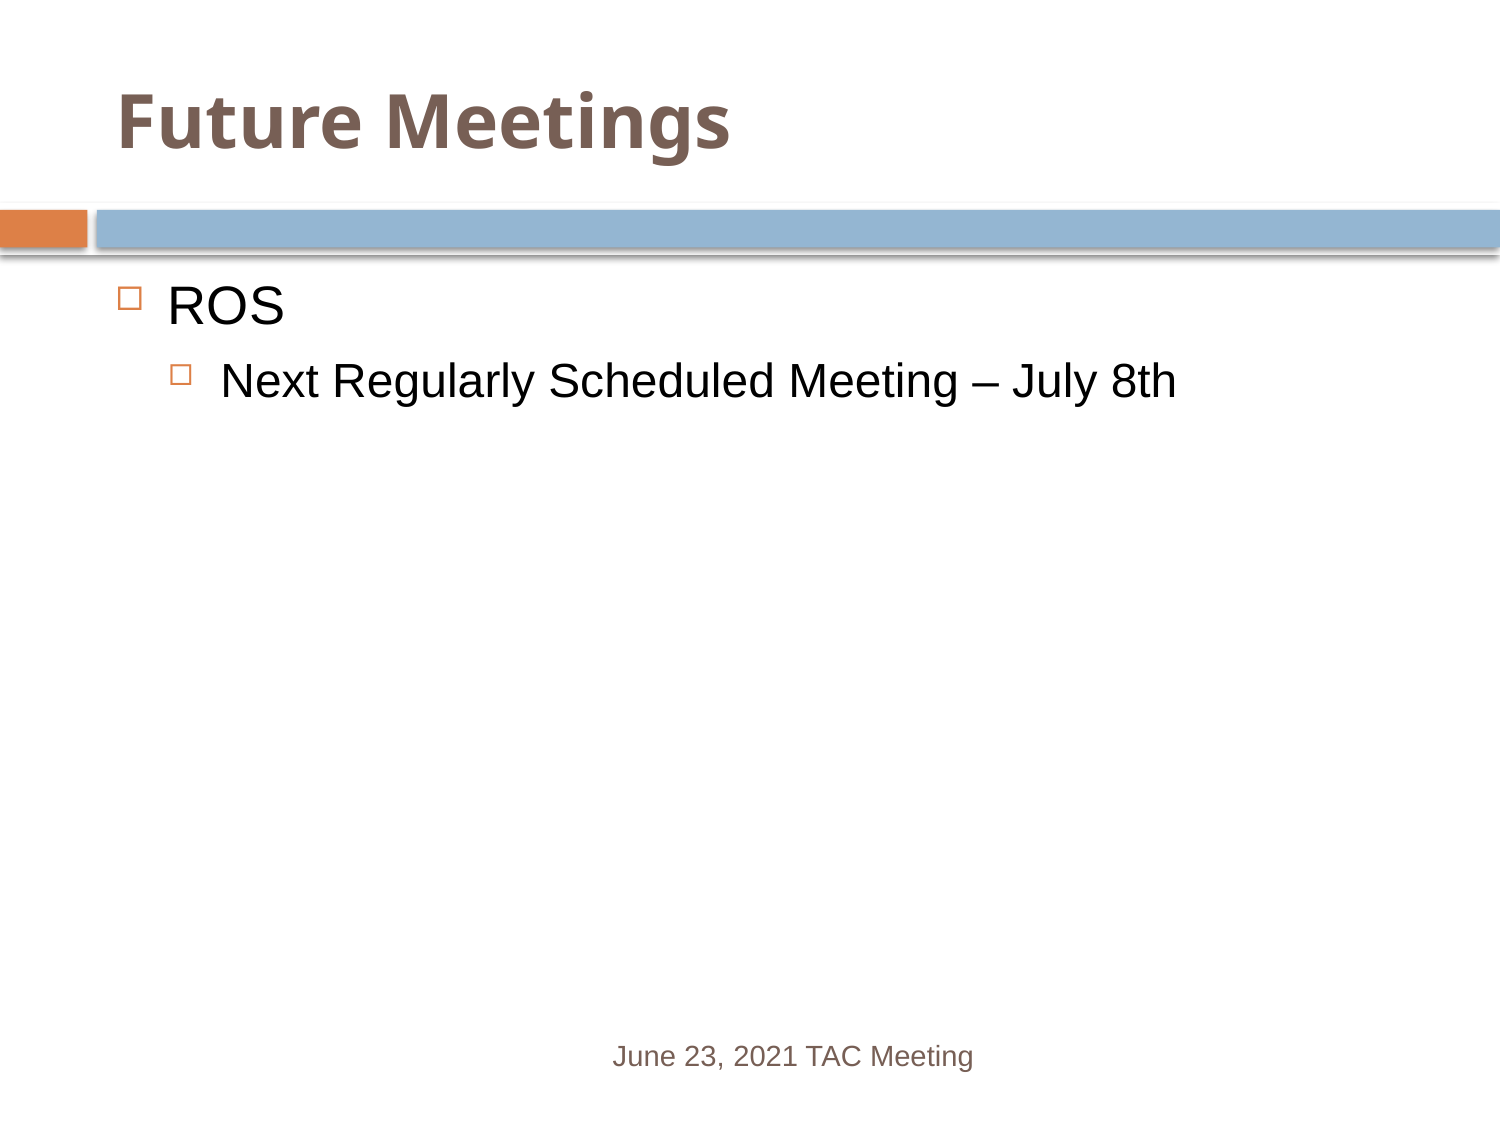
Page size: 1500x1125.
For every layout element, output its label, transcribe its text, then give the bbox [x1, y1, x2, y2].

list ROS Next Regularly Scheduled Meeting – July 8th [100, 262, 1439, 1001]
footer June 23, 2021 TAC Meeting [99, 1025, 990, 1085]
title Future Meetings [100, 37, 1439, 201]
